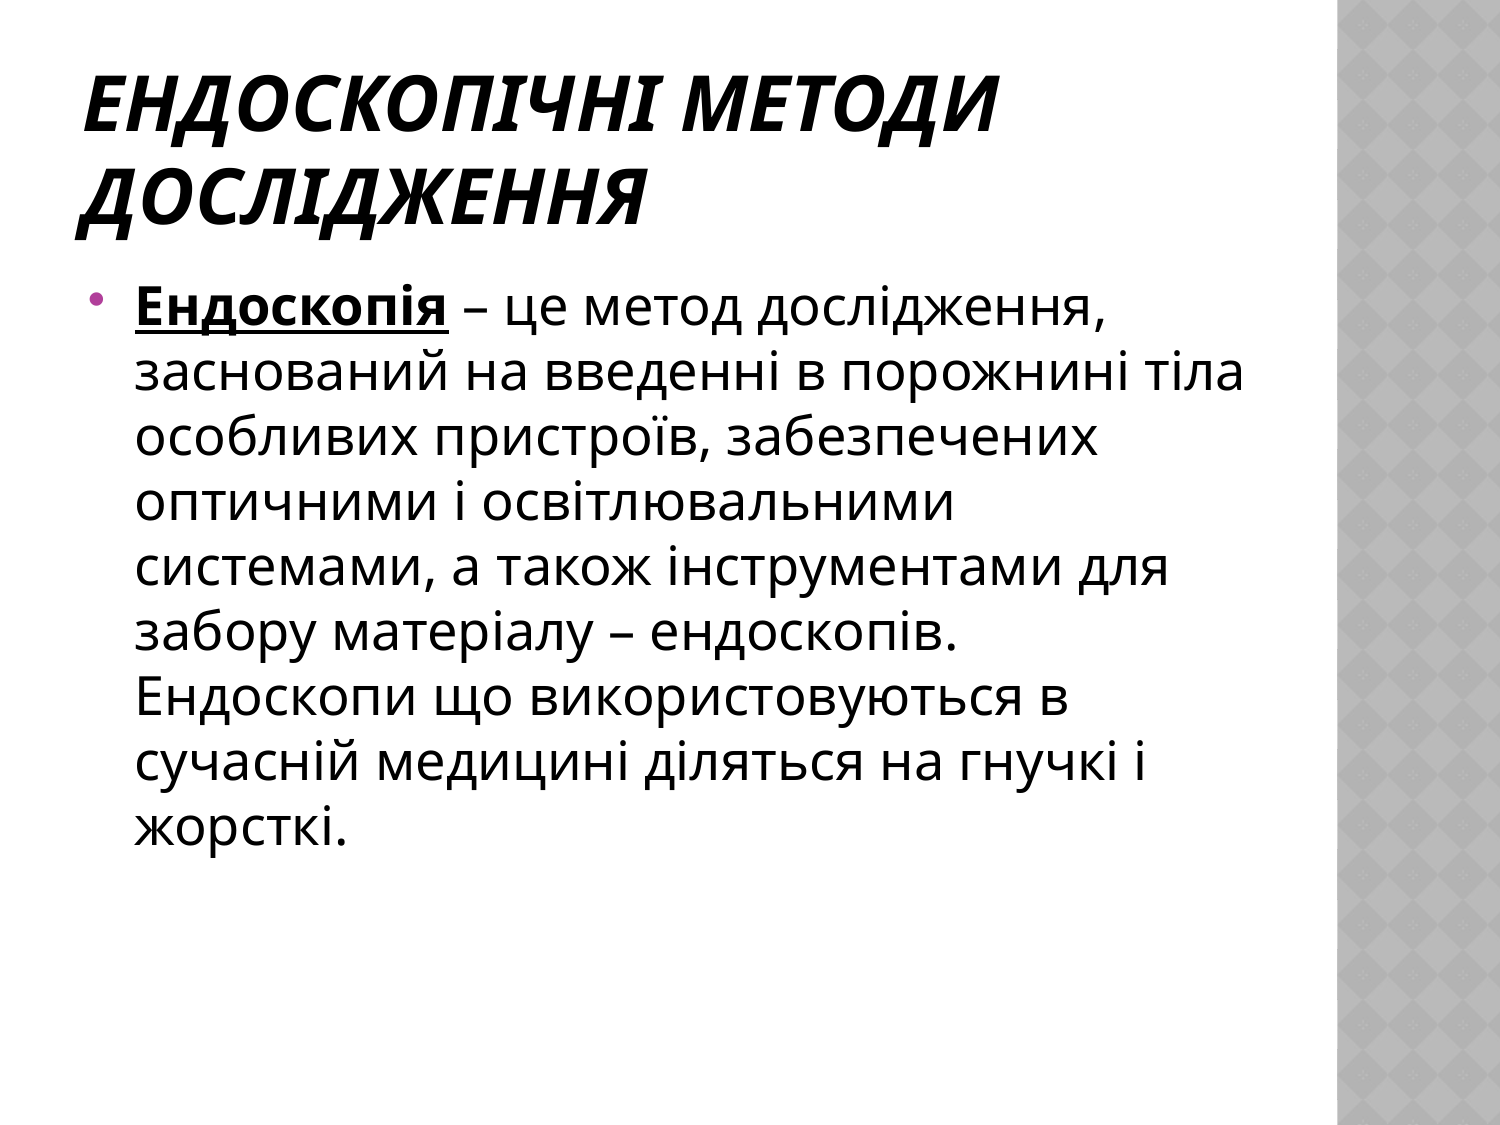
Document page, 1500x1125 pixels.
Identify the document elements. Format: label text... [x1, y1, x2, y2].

list Ендоскопія – це метод дослідження, заснований на введенні в порожнині тіла особливих пристроїв, забезпечених оптичними і освітлювальними системами, а також інструментами для забору матеріалу – ендоскопів. Ендоскопи що використовуються в сучасній медицині діляться на гнучкі і жорсткі. [75, 264, 1263, 1059]
title Ендоскопічні методи дослідження [75, 52, 1263, 240]
